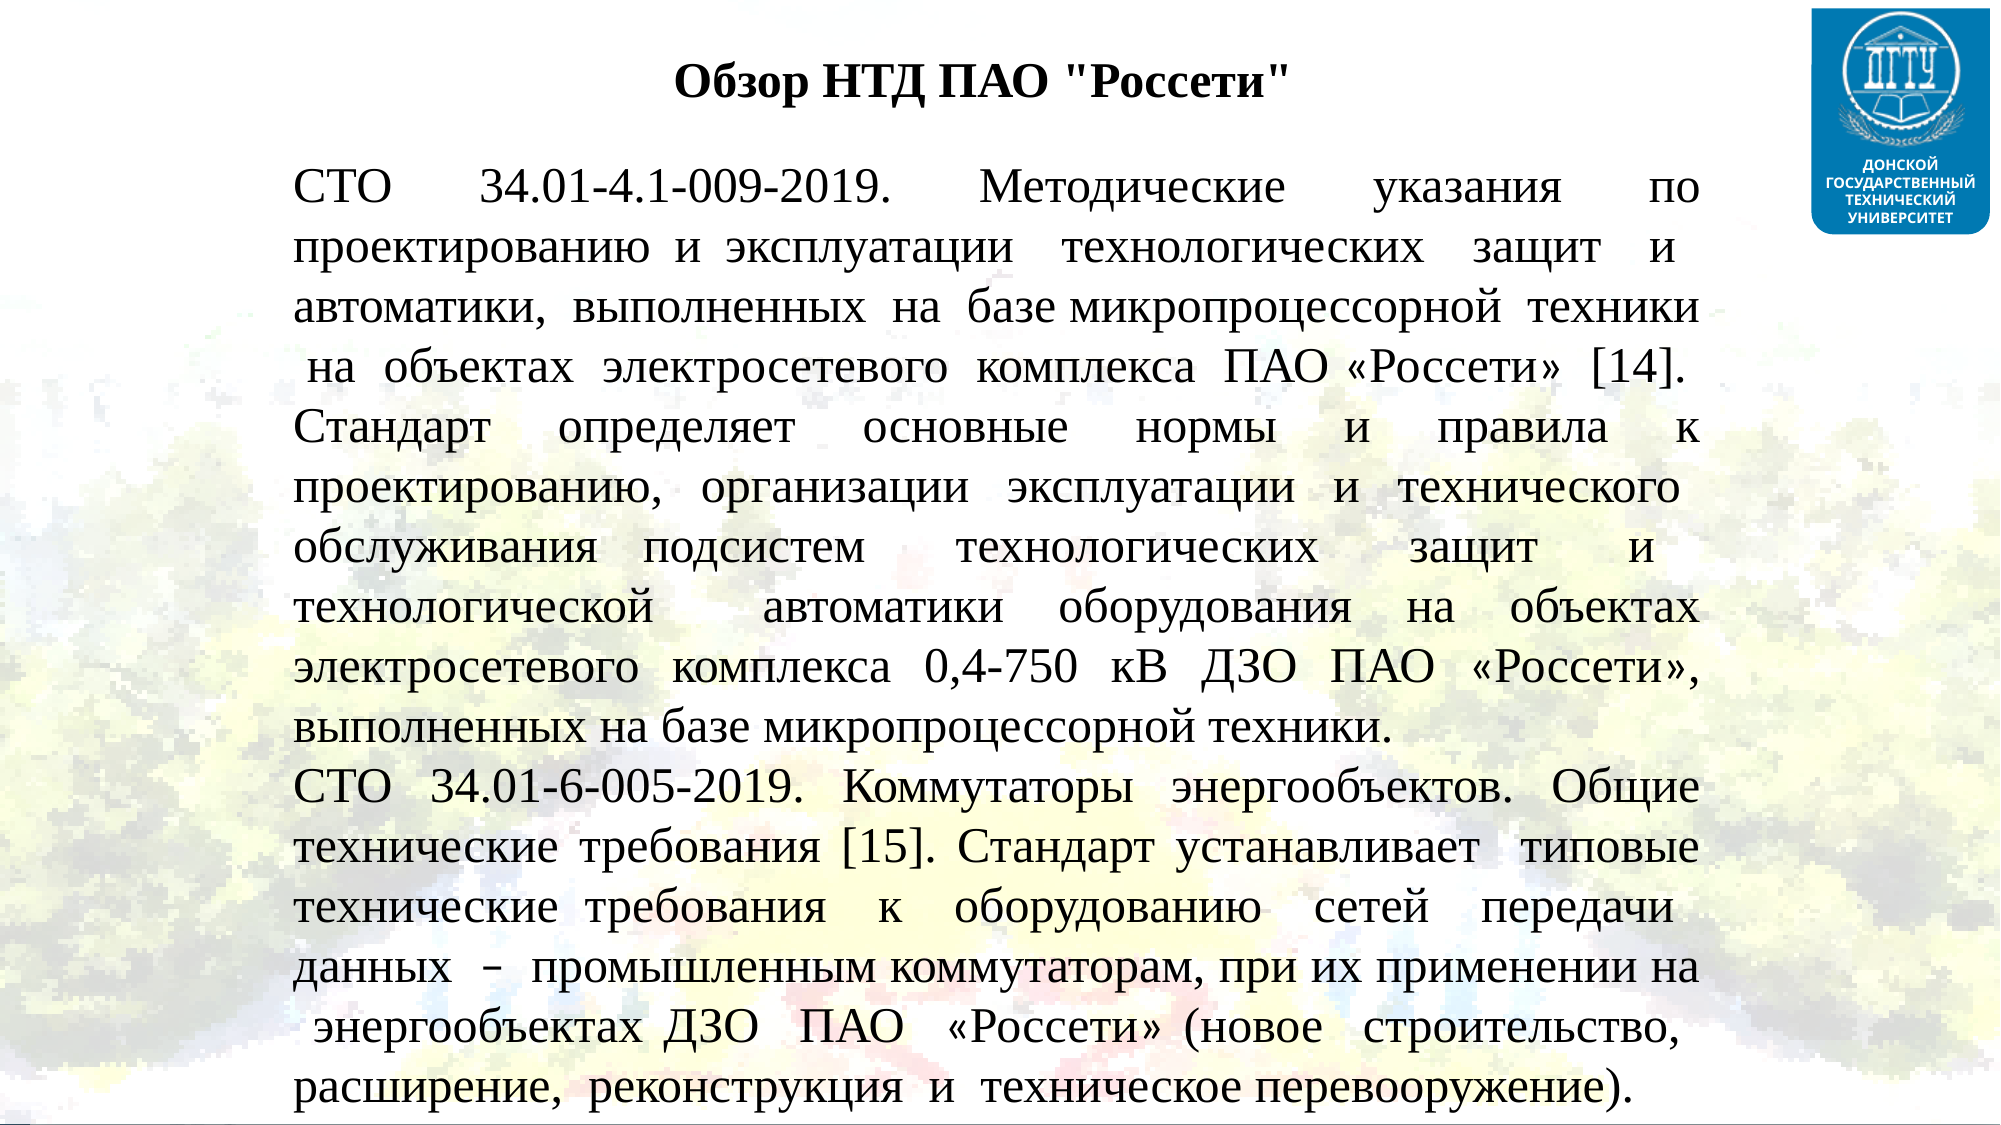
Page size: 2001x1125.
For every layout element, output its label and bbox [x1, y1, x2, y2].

picture [0, 0, 2000, 1125]
text_box [1801, 8, 2000, 236]
